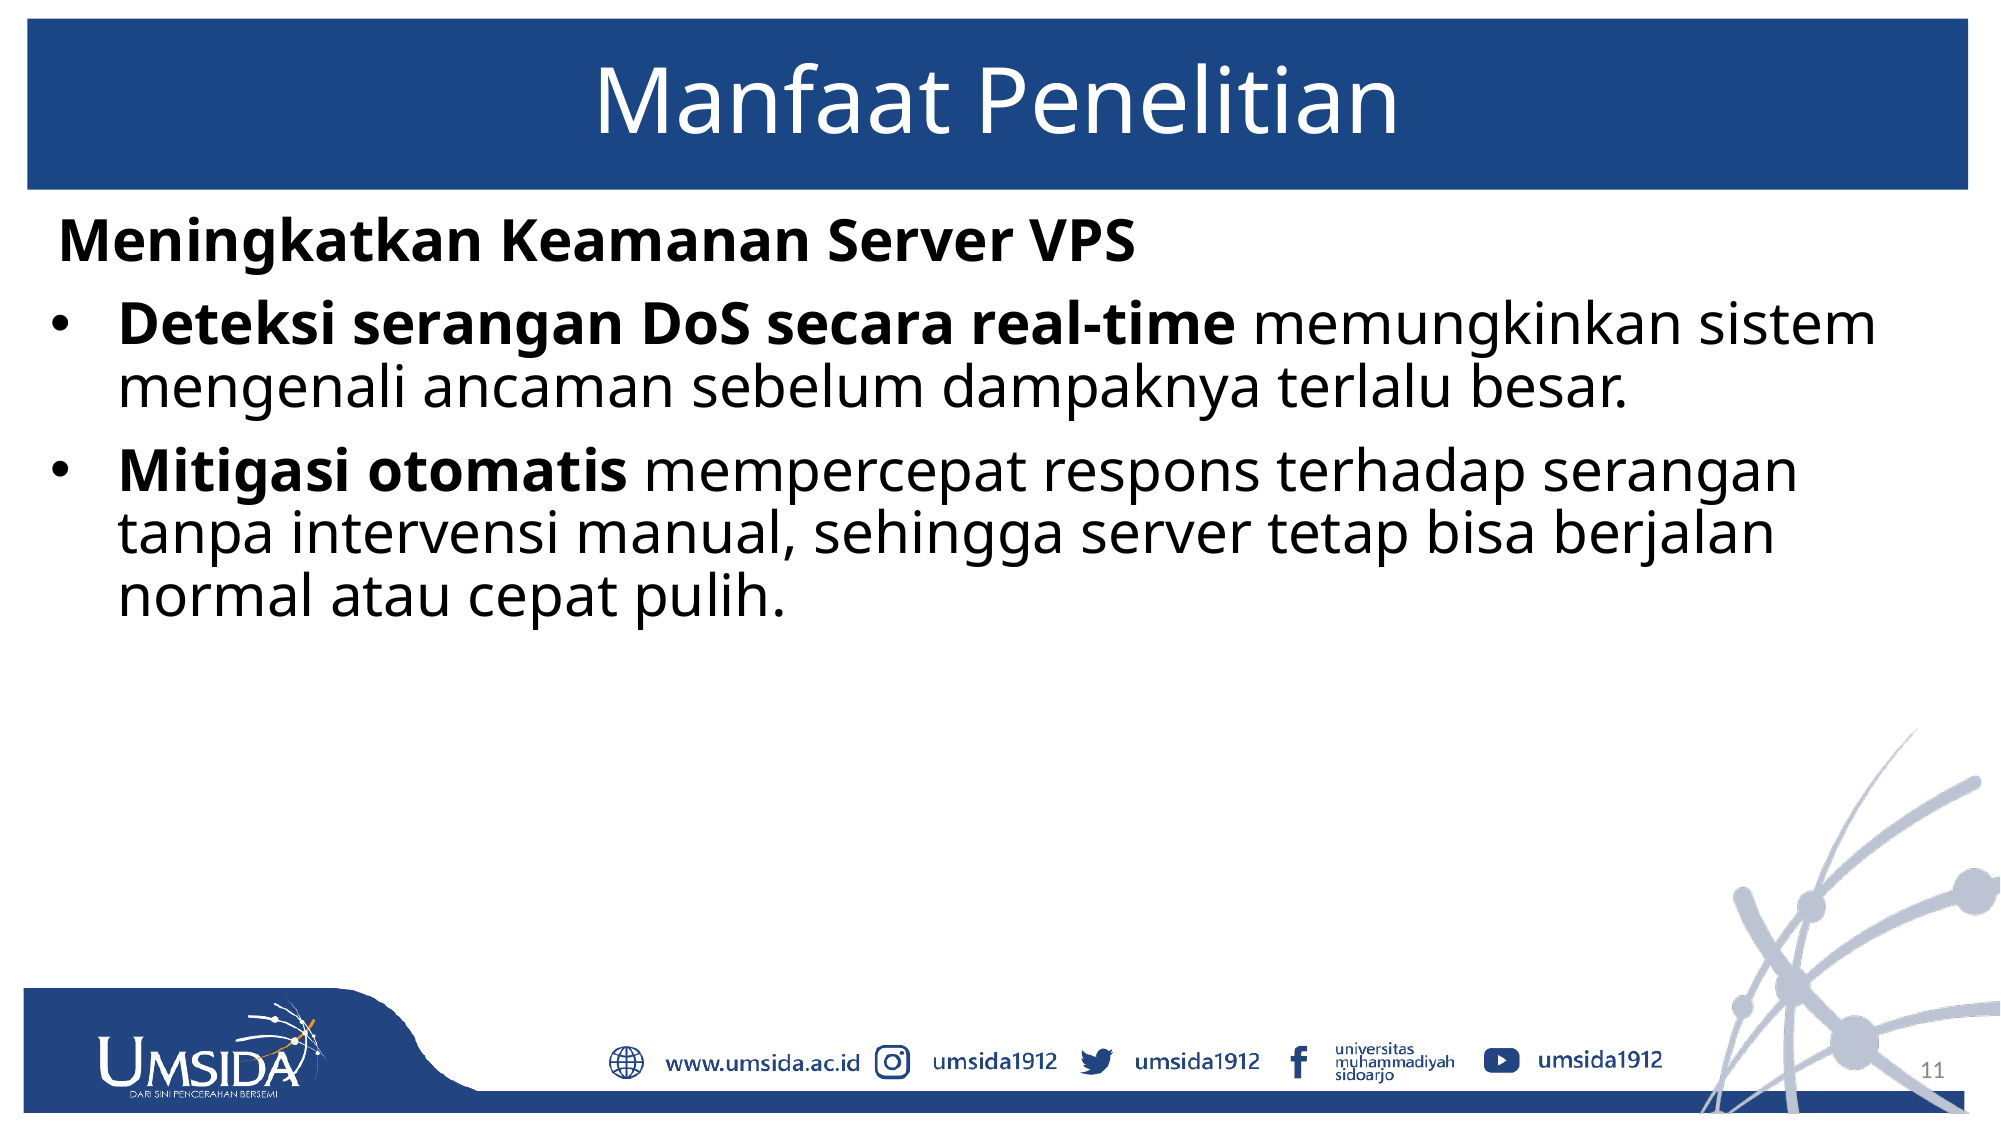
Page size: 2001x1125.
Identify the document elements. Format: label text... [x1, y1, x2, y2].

list Meningkatkan Keamanan Server VPS Deteksi serangan DoS secara real-time memungkinkan sistem mengenali ancaman sebelum dampaknya terlalu besar. Mitigasi otomatis mempercepat respons terhadap serangan tanpa intervensi manual, sehingga server tetap bisa berjalan normal atau cepat pulih. [27, 203, 1969, 1039]
picture [23, 51, 2001, 1114]
title Manfaat Penelitian [27, 18, 1969, 190]
